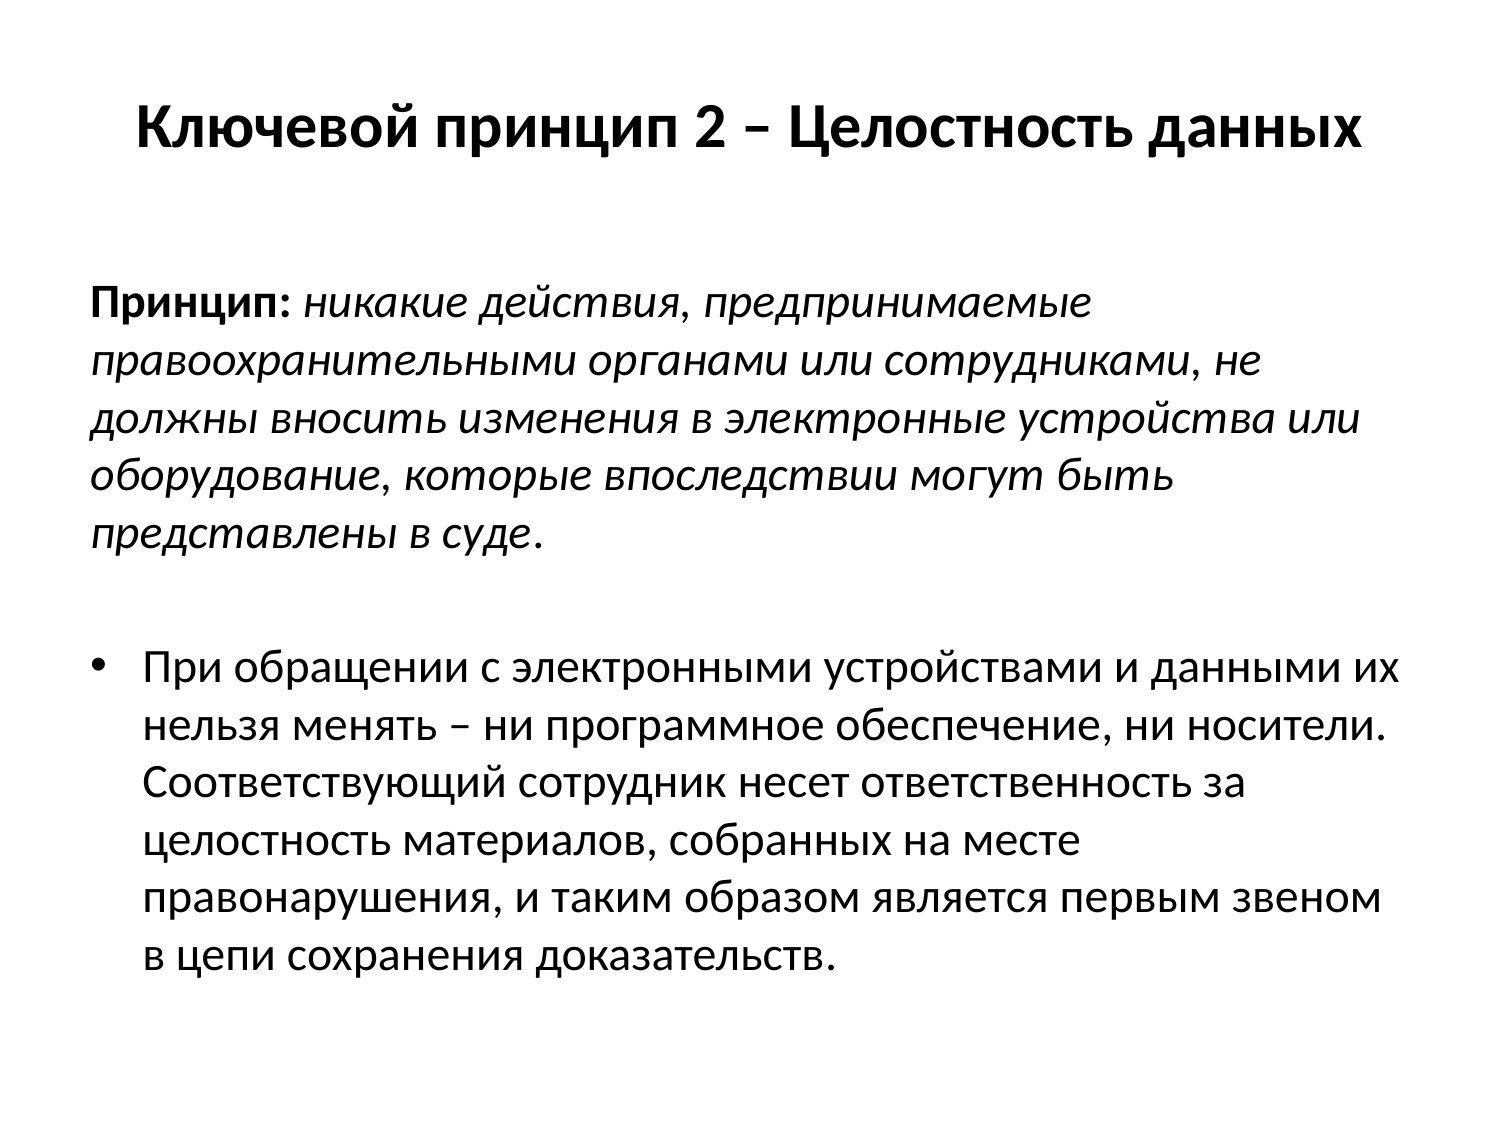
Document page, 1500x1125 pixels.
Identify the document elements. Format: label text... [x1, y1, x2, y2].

list Принцип: никакие действия, предпринимаемые правоохранительными органами или сотрудниками, не должны вносить изменения в электронные устройства или оборудование, которые впоследствии могут быть представлены в суде. При обращении с электронными устройствами и данными их нельзя менять – ни программное обеспечение, ни носители. Соответствующий сотрудник несет ответственность за целостность материалов, собранных на месте правонарушения, и таким образом является первым звеном в цепи сохранения доказательств. [74, 262, 1426, 1006]
title Ключевой принцип 2 – Целостность данных [74, 44, 1426, 200]
